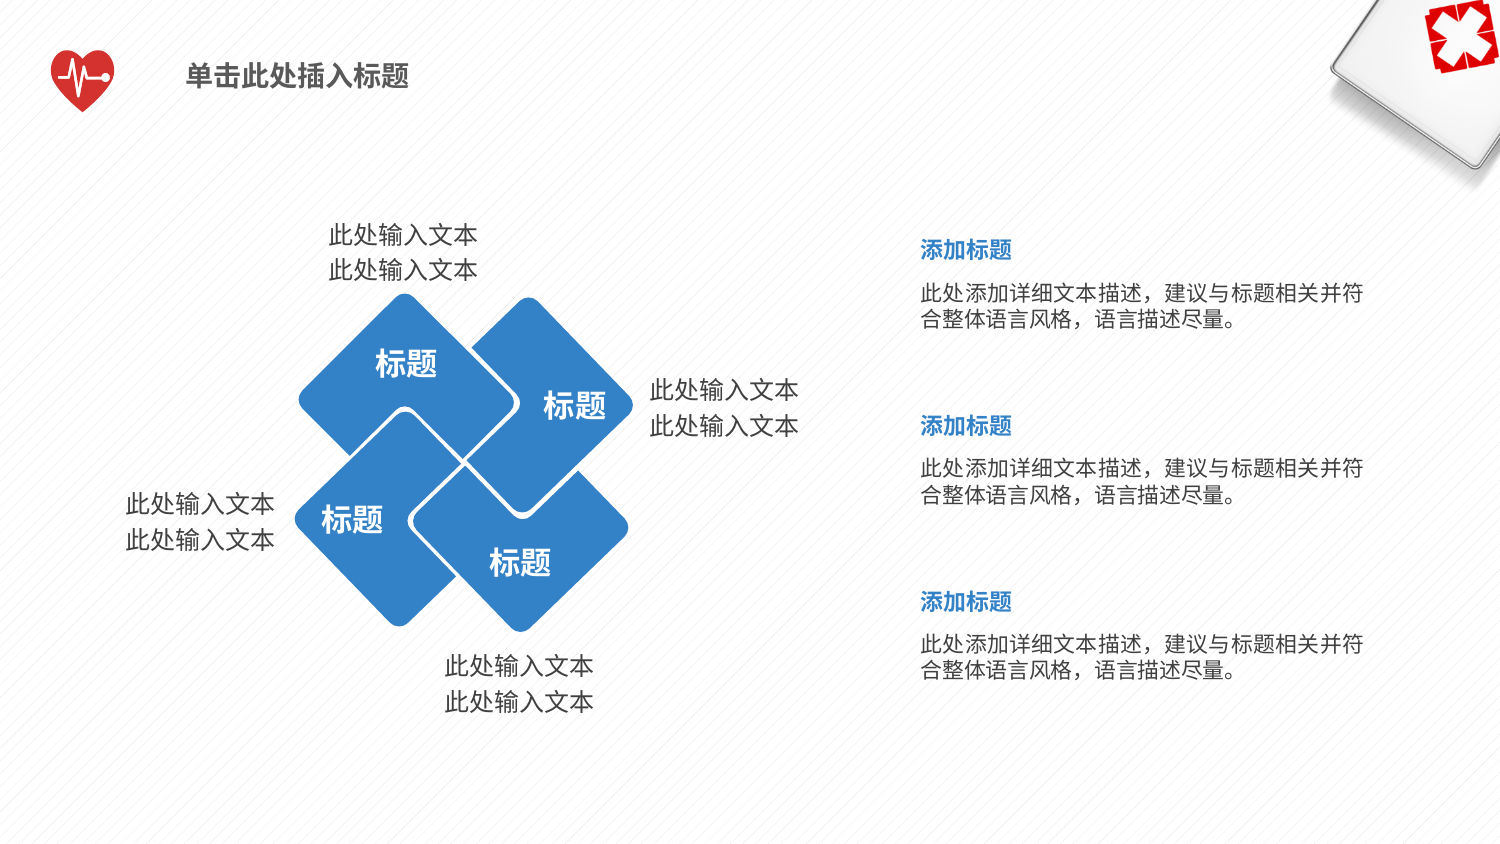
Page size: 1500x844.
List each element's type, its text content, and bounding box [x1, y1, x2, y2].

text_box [905, 228, 1380, 343]
text_box 单击此处插入标题 [170, 50, 425, 100]
text_box 标题 [294, 411, 462, 627]
text_box 标题 [298, 293, 514, 459]
text_box 此处输入文本 此处输入文本 [292, 211, 516, 287]
text_box 标题 [413, 465, 629, 632]
text_box 此处输入文本 此处输入文本 [638, 367, 861, 443]
text_box 此处输入文本 此处输入文本 [64, 481, 287, 556]
text_box [50, 50, 115, 113]
picture [1314, 0, 1500, 202]
text_box 此处输入文本 此处输入文本 [408, 643, 631, 718]
text_box 标题 [466, 297, 633, 513]
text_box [905, 580, 1380, 695]
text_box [905, 404, 1380, 519]
